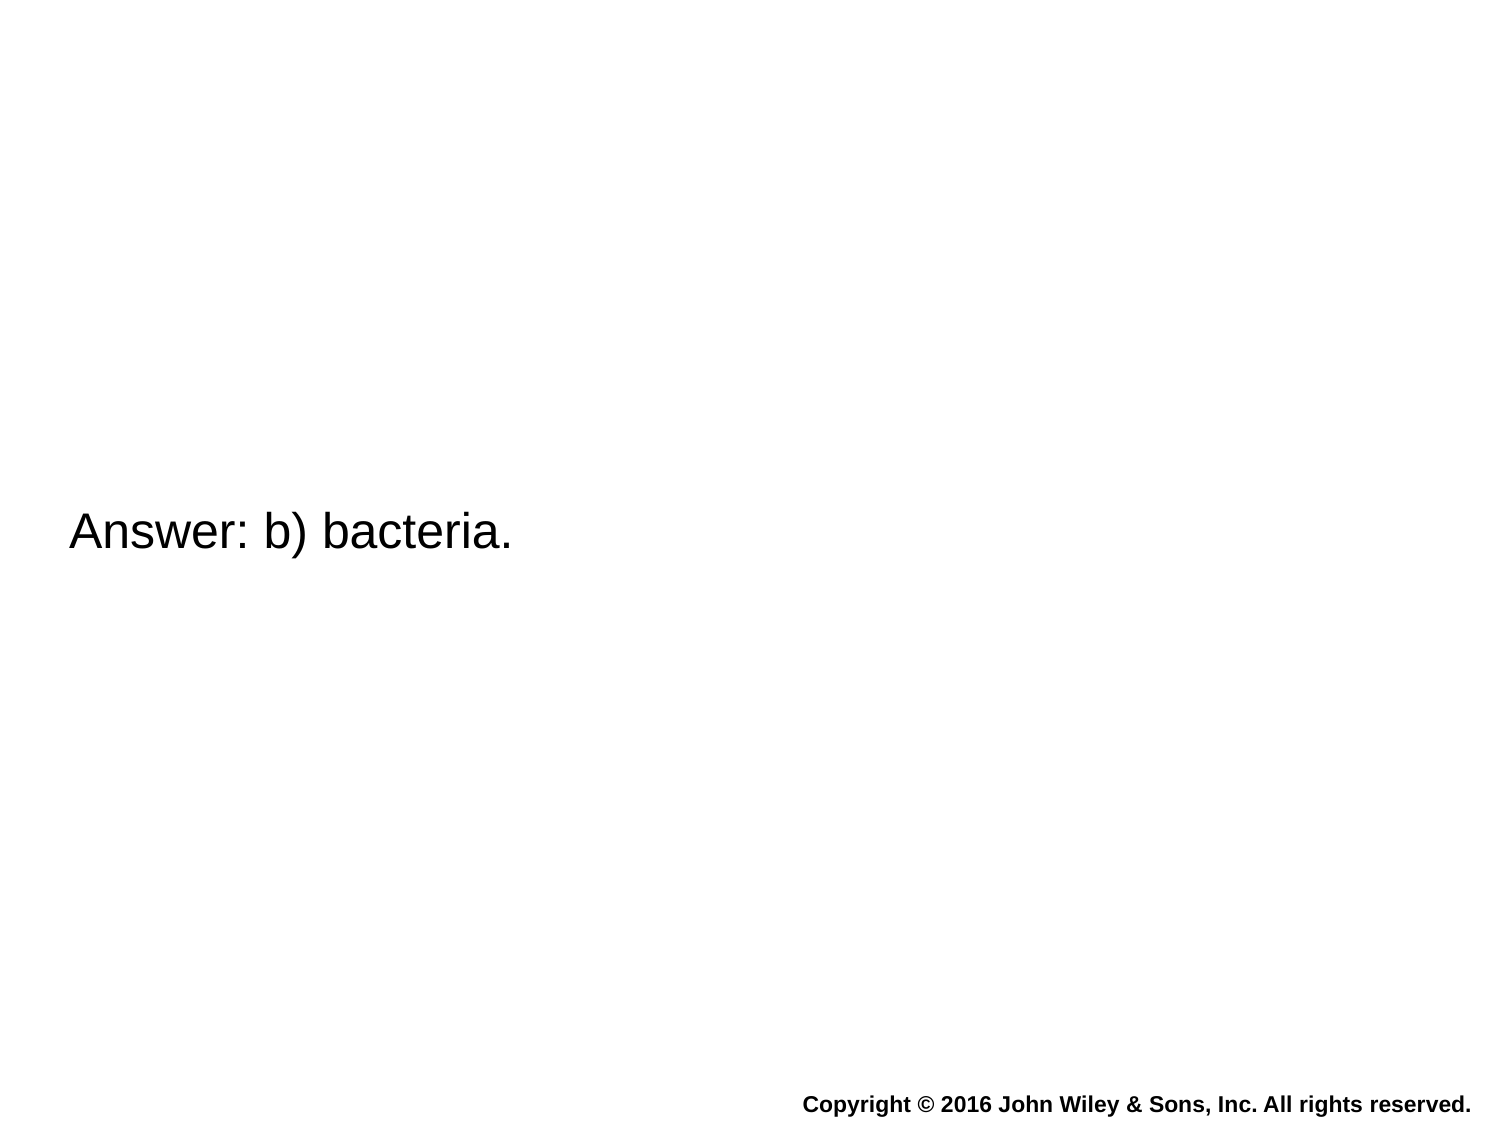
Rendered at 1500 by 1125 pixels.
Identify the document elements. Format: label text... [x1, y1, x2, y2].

text_box Answer: b) bacteria. [54, 491, 1466, 627]
text_box Copyright © 2016 John Wiley & Sons, Inc. All rights reserved. [512, 1065, 1488, 1125]
